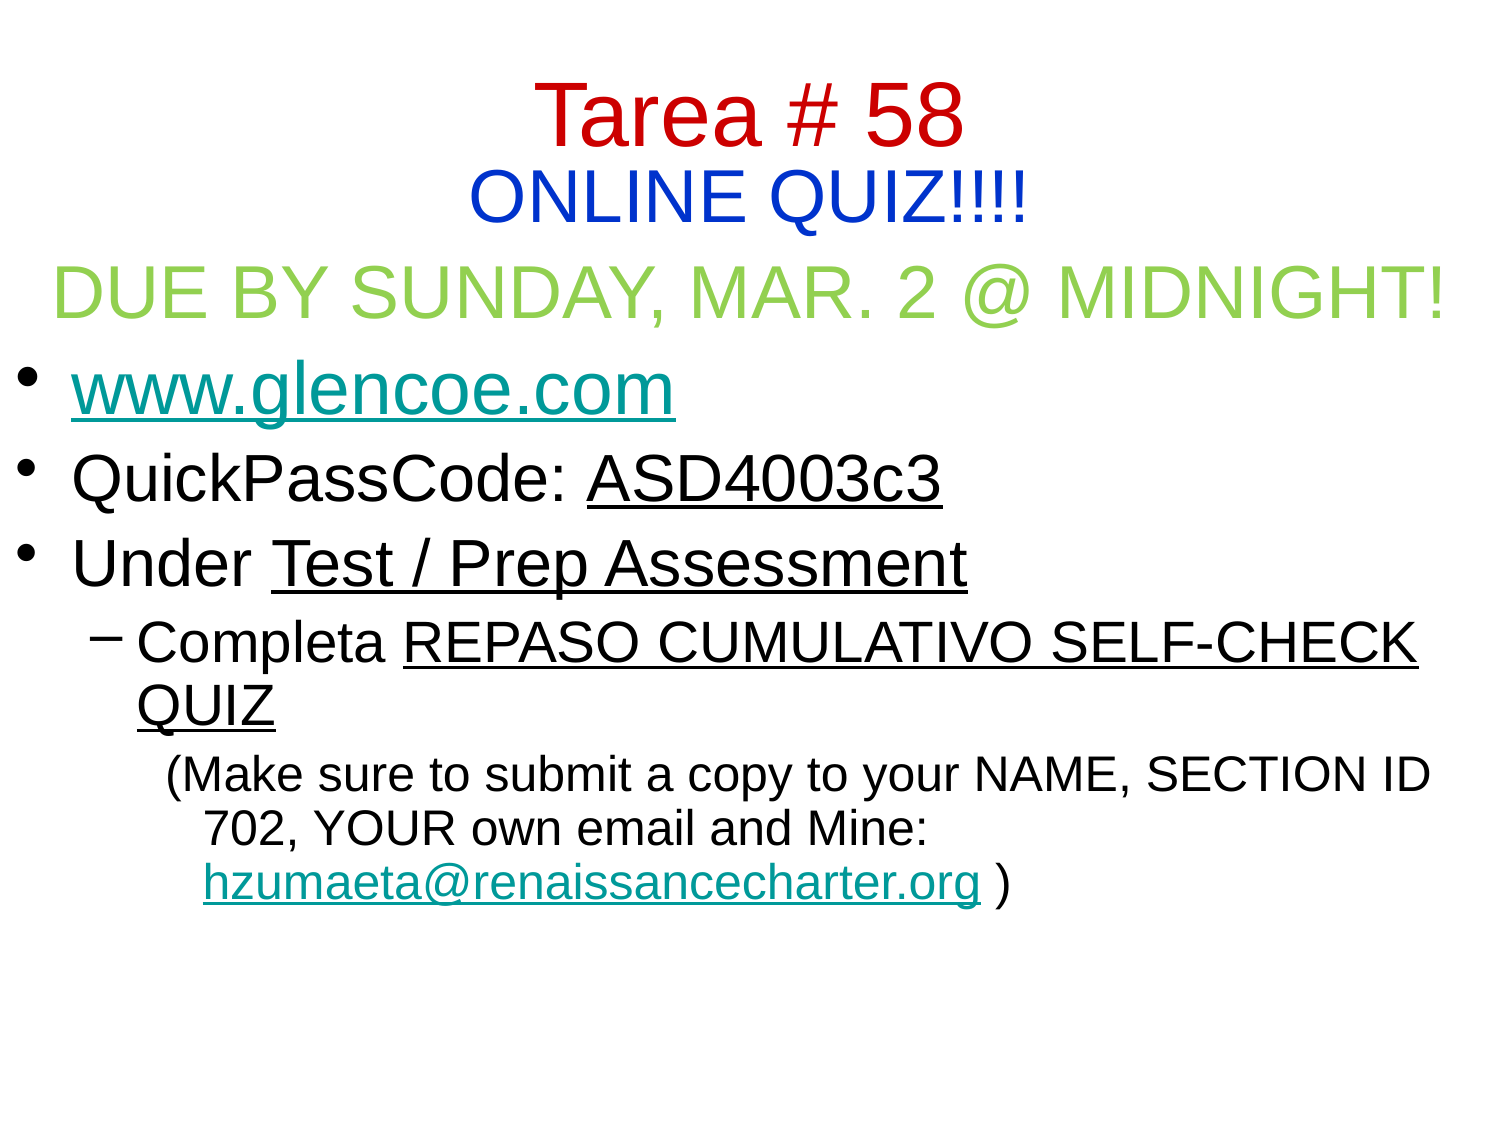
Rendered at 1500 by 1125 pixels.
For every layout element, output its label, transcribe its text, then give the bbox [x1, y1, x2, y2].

text_box Tarea # 58 [74, 37, 1425, 183]
list ONLINE QUIZ!!!! DUE BY SUNDAY, MAR. 2 @ MIDNIGHT! www.glencoe.com QuickPassCode: ASD4003c3 Under Test / Prep Assessment Completa REPASO CUMULATIVO SELF-CHECK QUIZ (Make sure to submit a copy to your NAME, SECTION ID 702, YOUR own email and Mine: hzumaeta@renaissancecharter.org ) [0, 149, 1500, 1125]
